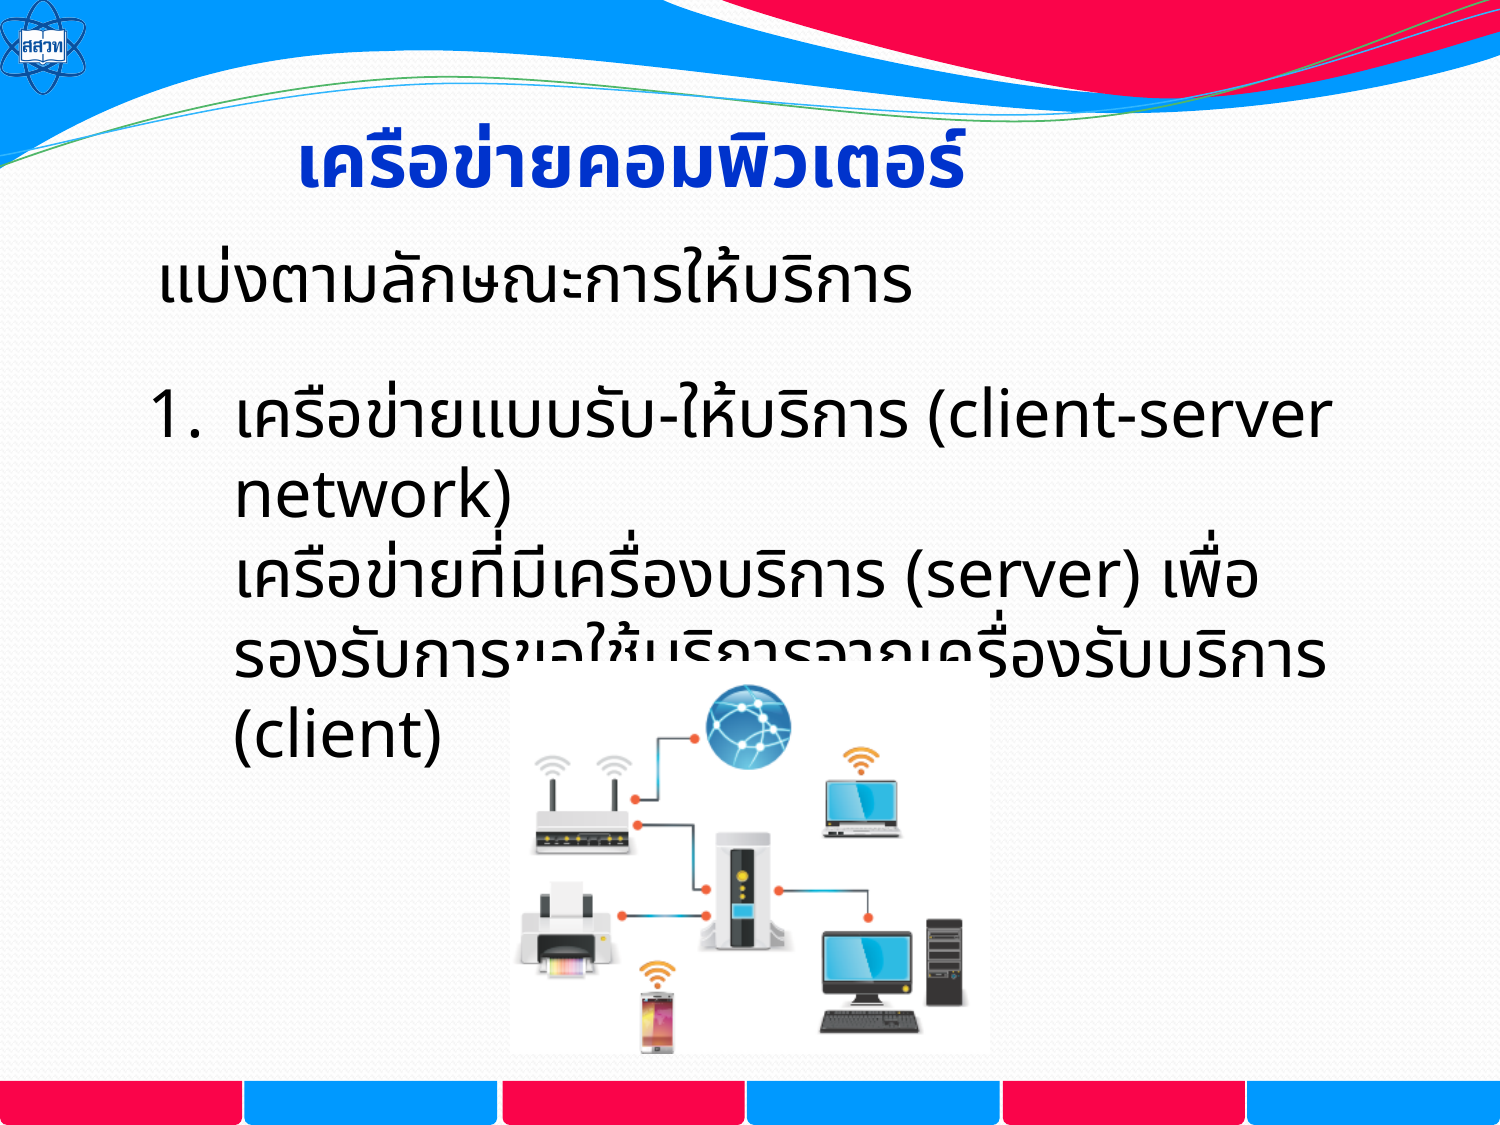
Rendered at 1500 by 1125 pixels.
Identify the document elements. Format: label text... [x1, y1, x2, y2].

text_box เครือข่ายคอมพิวเตอร์ [289, 88, 1280, 209]
table_cell co (company) [991, 664, 995, 776]
table_cell co (company) [503, 662, 510, 776]
text_box เครือข่ายแบบรับ-ให้บริการ (client-server network) เครือข่ายที่มีเครื่องบริการ (server) เพื่อรองรับการขอใช้บริการจากเครื่องรับบริการ (client) [137, 365, 1403, 776]
picture [510, 661, 991, 1054]
picture [0, 0, 86, 95]
text_box แบ่งตามลักษณะการให้บริการ [146, 230, 1495, 321]
